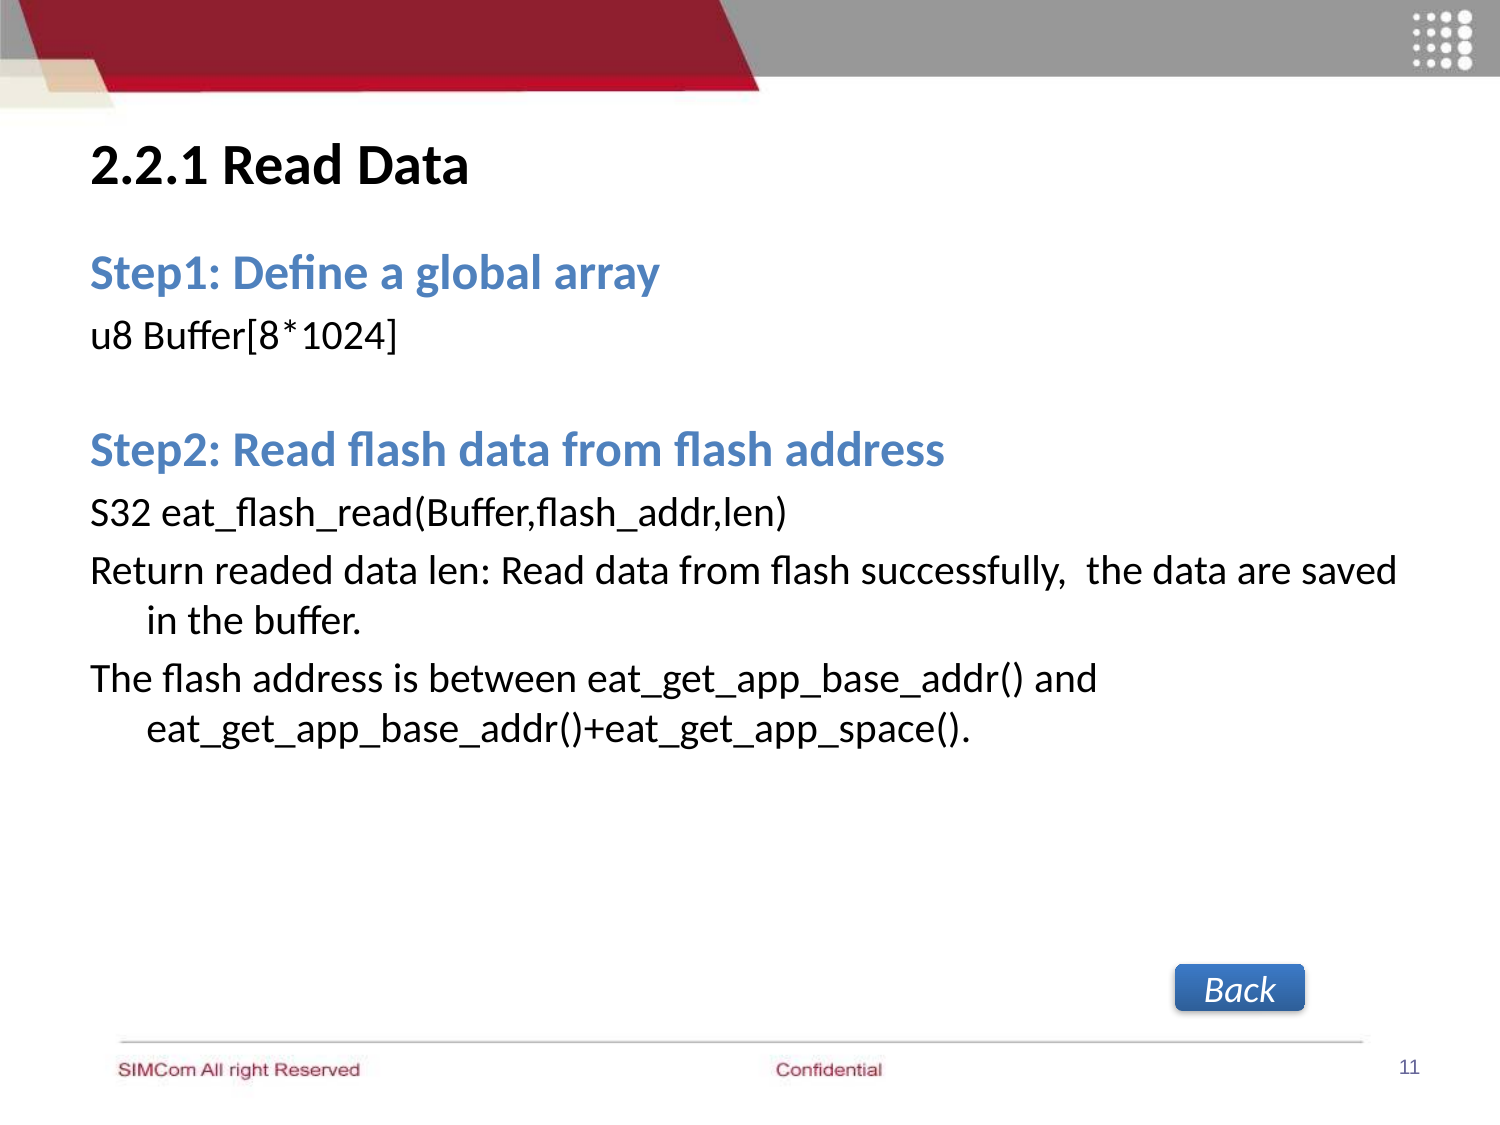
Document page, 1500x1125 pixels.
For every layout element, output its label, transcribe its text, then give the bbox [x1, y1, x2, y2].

picture [0, 0, 1500, 1125]
list Step1: Define a global array u8 Buffer[8*1024] Step2: Read flash data from flash address S32 eat_flash_read(Buffer,flash_addr,len) Return readed data len: Read data from flash successfully, the data are saved in the buffer. The flash address is between eat_get_app_base_addr() and eat_get_app_base_addr()+eat_get_app_space(). [74, 231, 1426, 1036]
title 2.2.1 Read Data [74, 89, 1426, 231]
text_box Back [1175, 964, 1306, 1012]
